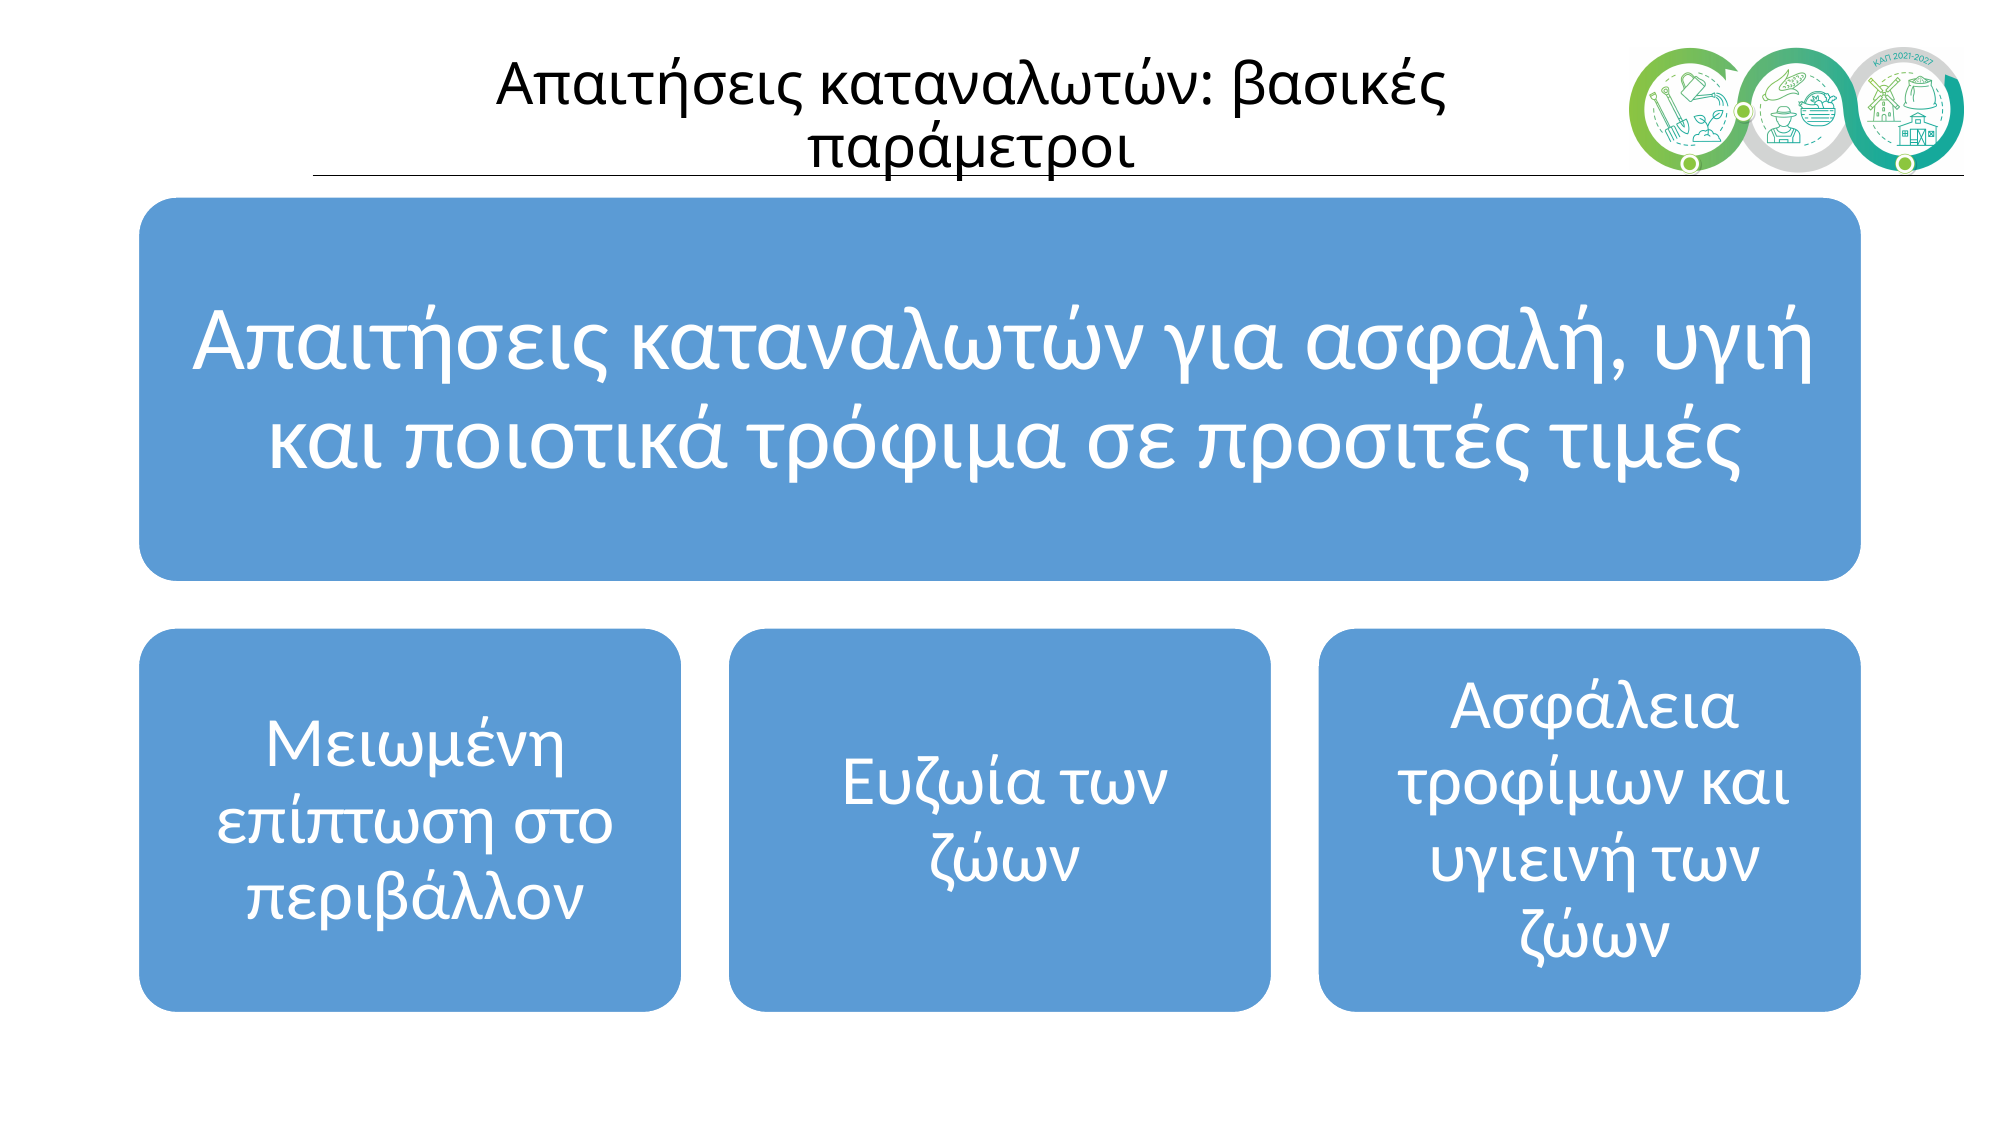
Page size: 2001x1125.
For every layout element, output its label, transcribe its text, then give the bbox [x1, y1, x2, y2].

title Απαιτήσεις καταναλωτών: βασικές παράμετροι [312, 59, 1630, 176]
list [137, 196, 1863, 1014]
picture [1629, 47, 1964, 175]
